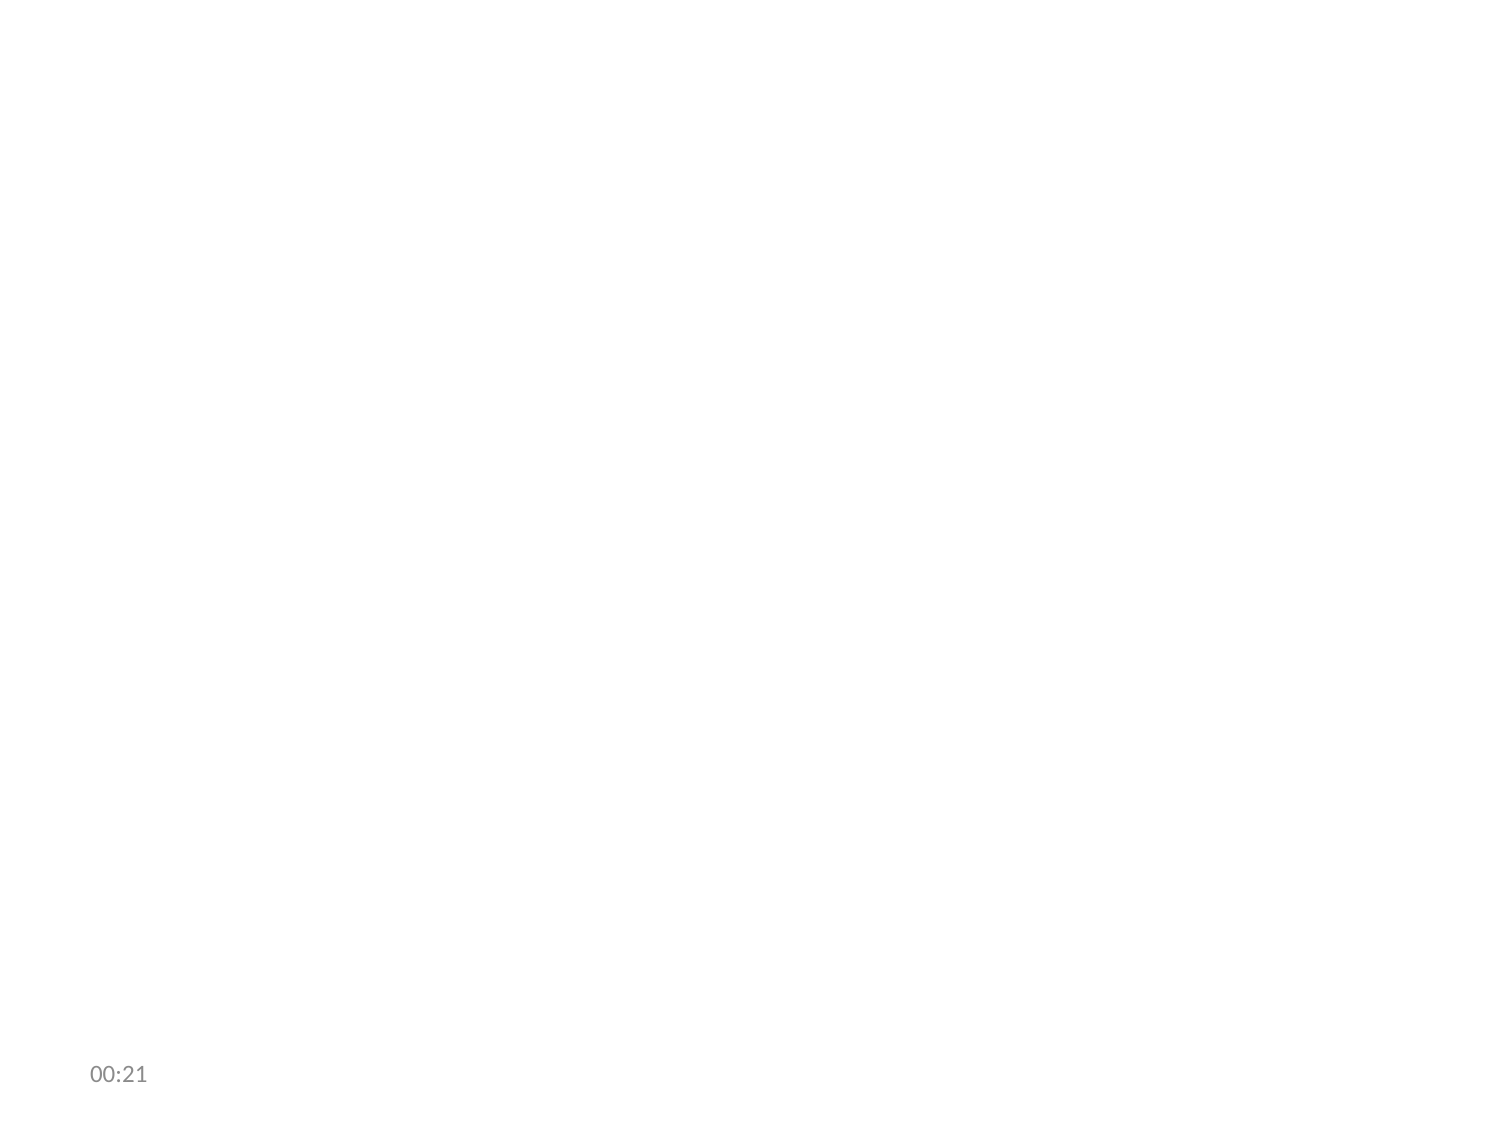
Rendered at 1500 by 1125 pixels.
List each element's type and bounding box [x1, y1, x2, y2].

slide_number [75, 1042, 425, 1103]
